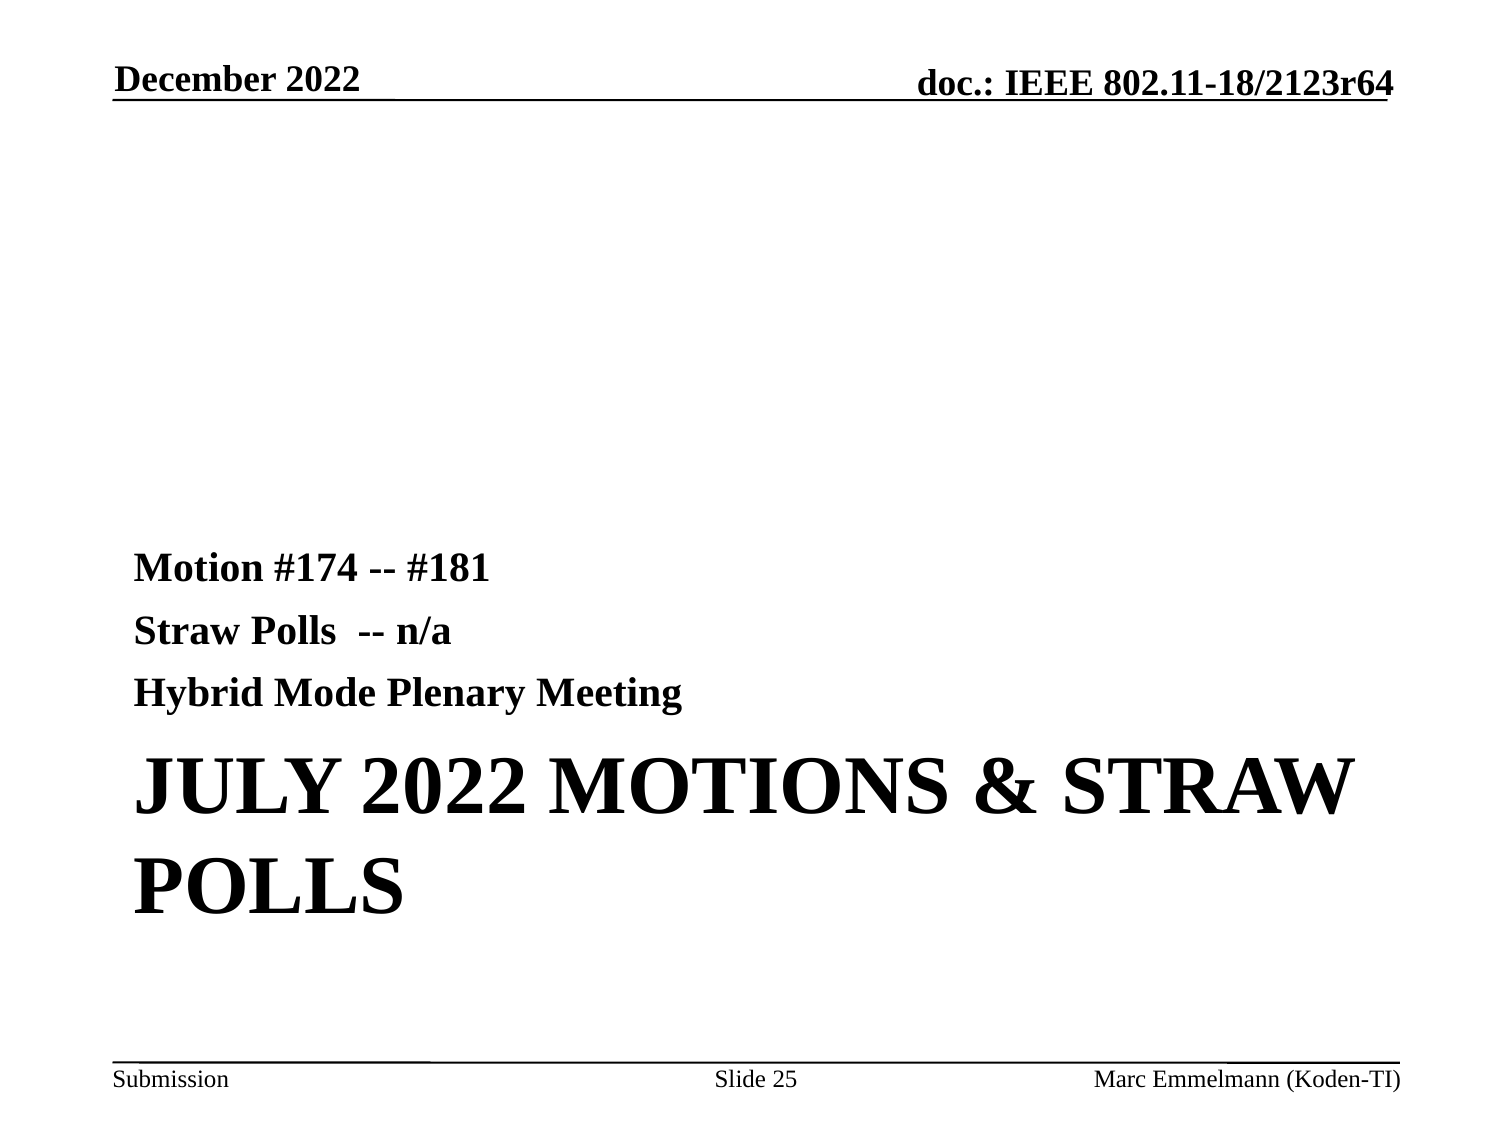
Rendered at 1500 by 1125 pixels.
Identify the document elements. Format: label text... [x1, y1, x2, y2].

list Motion #174 -- #181 Straw Polls -- n/a Hybrid Mode Plenary Meeting [118, 476, 1394, 724]
footer Marc Emmelmann (Koden-TI) [878, 1061, 1402, 1093]
title July 2022 Motions & Straw Polls [118, 724, 1394, 947]
slide_number Slide 25 [712, 1061, 800, 1123]
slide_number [114, 54, 423, 100]
